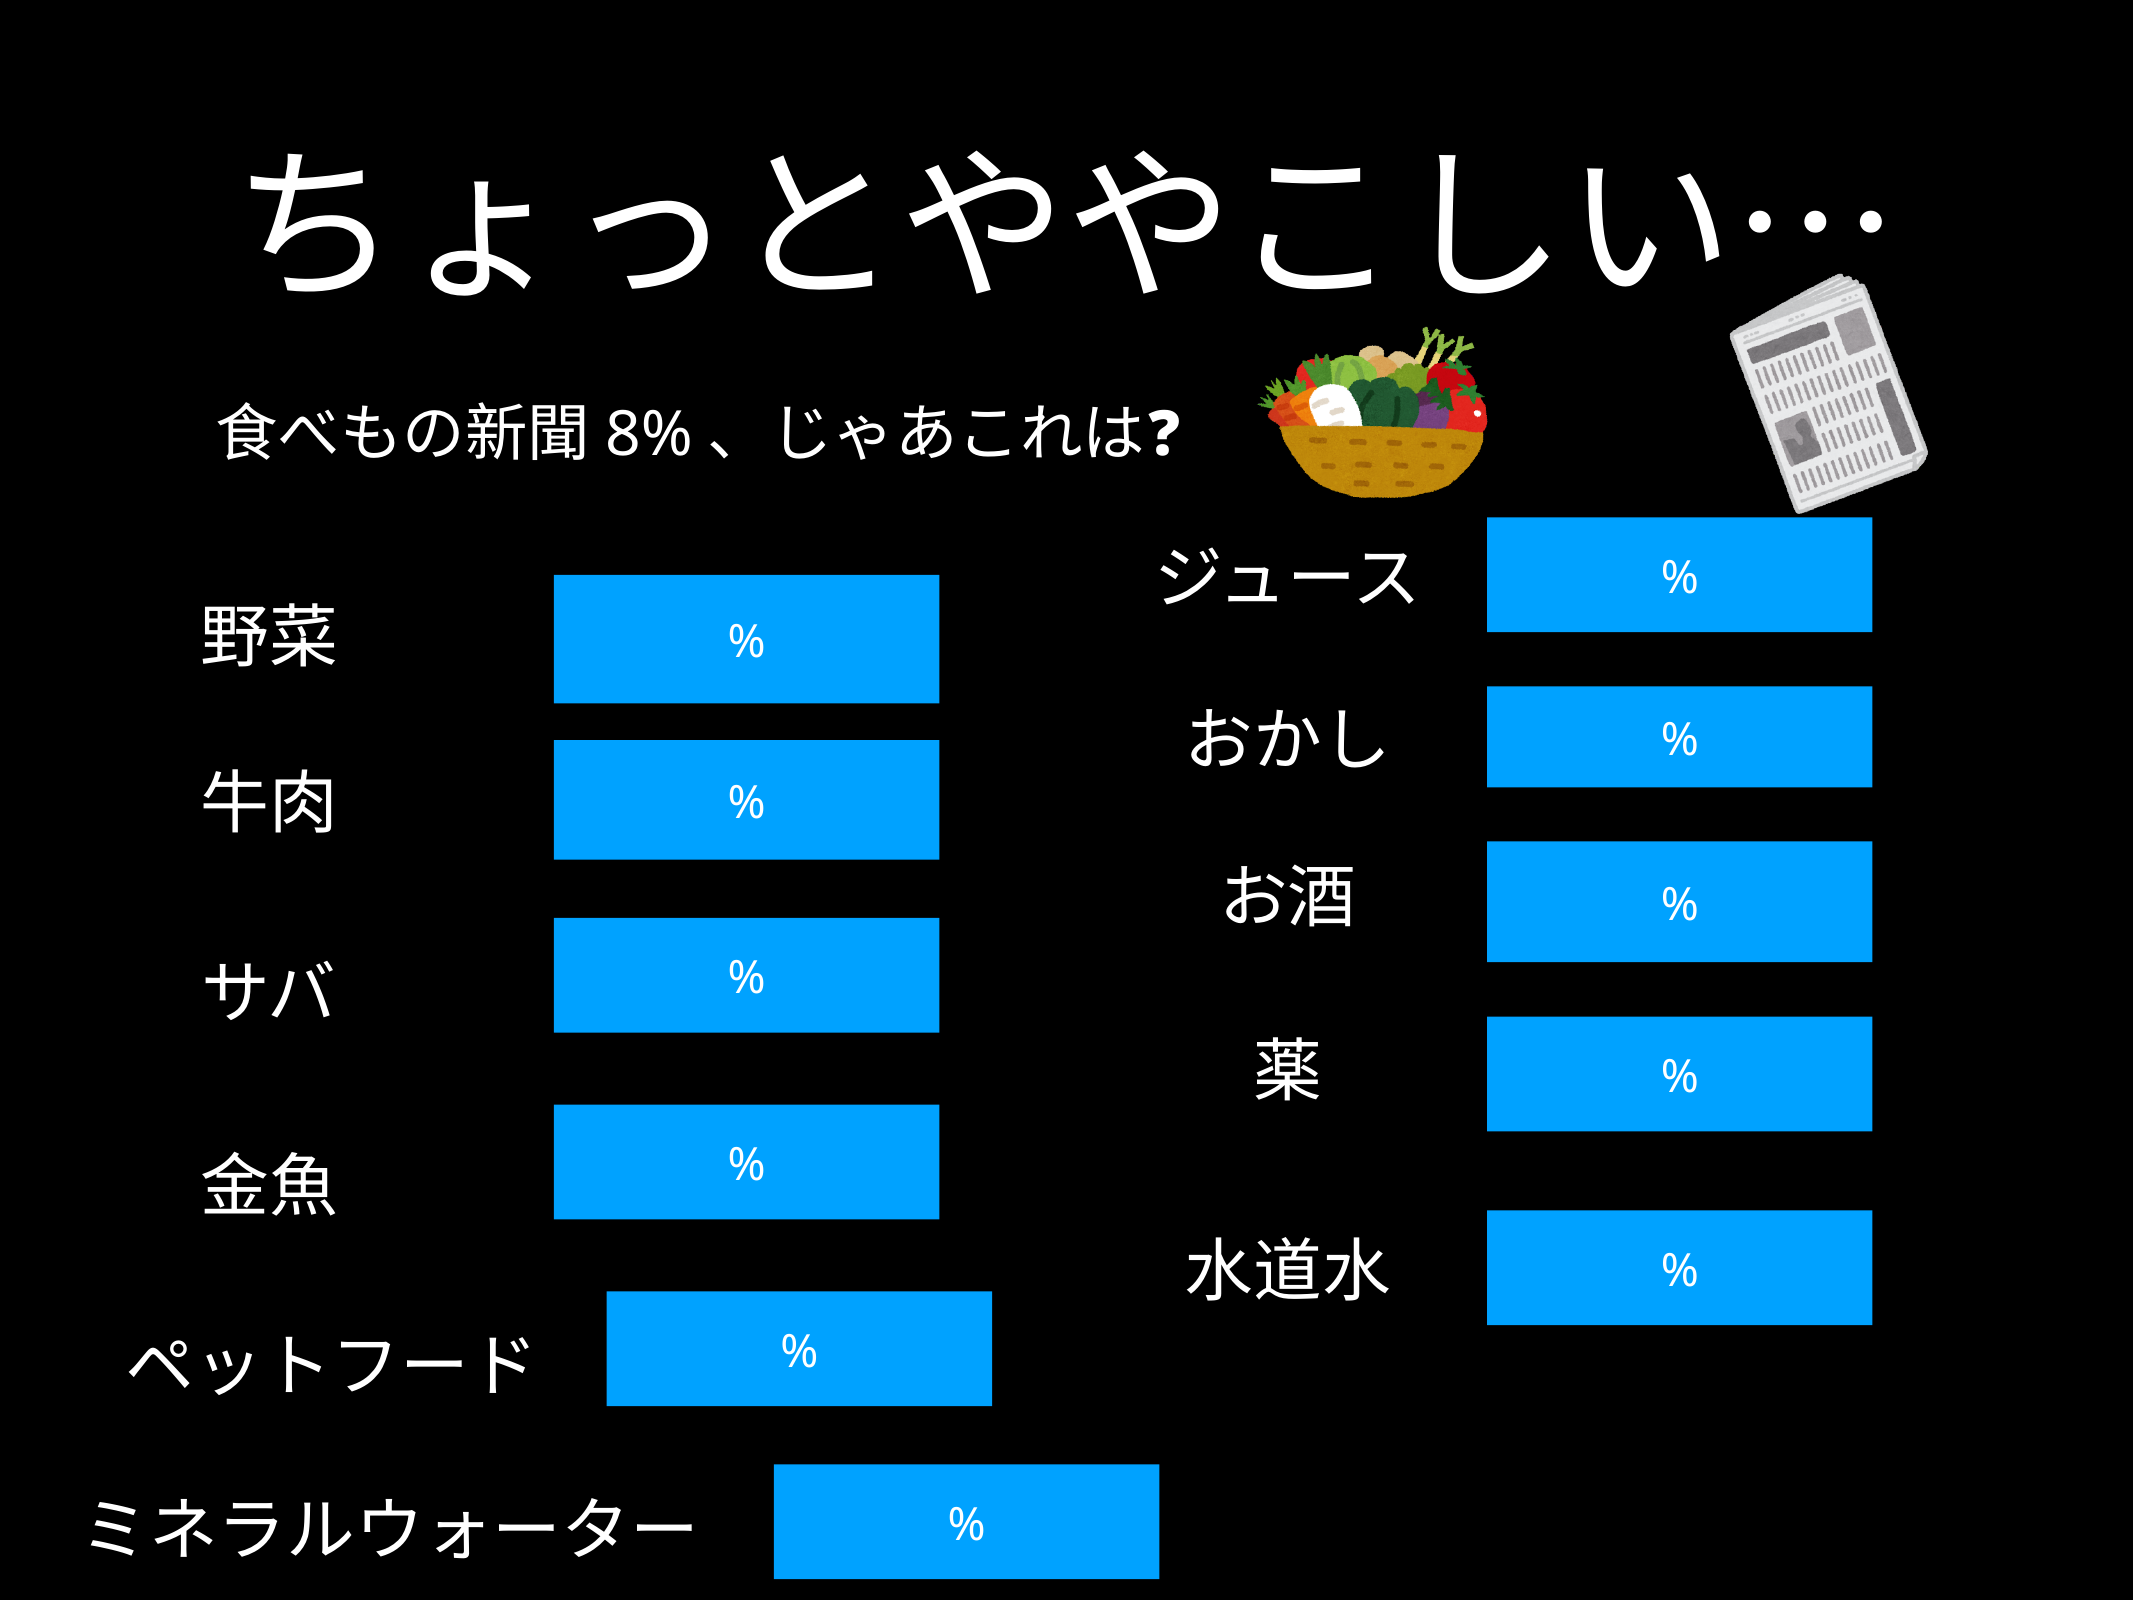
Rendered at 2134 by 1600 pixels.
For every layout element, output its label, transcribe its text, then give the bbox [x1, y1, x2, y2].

text_box % [1487, 686, 1873, 788]
text_box ペットフード [117, 1313, 547, 1413]
text_box おかし [1176, 687, 1400, 787]
text_box 野菜 [192, 584, 347, 684]
text_box お酒 [1210, 844, 1365, 944]
text_box 食べもの新聞8%、じゃあこれは❓ [182, 384, 1215, 476]
text_box % [553, 574, 940, 704]
text_box サバ [193, 940, 346, 1040]
text_box % [773, 1464, 1160, 1580]
text_box 水道水 [1176, 1218, 1400, 1318]
text_box % [1487, 517, 1873, 633]
text_box % [1487, 1210, 1873, 1326]
text_box 薬 [1245, 1018, 1331, 1118]
text_box 金魚 [192, 1133, 347, 1233]
text_box % [553, 1104, 940, 1220]
title ちょっとややこしい… [155, 41, 1978, 397]
text_box % [1487, 841, 1873, 963]
text_box ジュース [1146, 525, 1430, 625]
picture [1721, 266, 1948, 521]
text_box % [1487, 1016, 1873, 1132]
text_box % [553, 917, 940, 1033]
picture [1250, 323, 1522, 501]
text_box % [606, 1291, 993, 1407]
text_box % [553, 740, 940, 860]
text_box ミネラルウォーター [72, 1477, 708, 1577]
text_box 牛肉 [192, 750, 347, 850]
